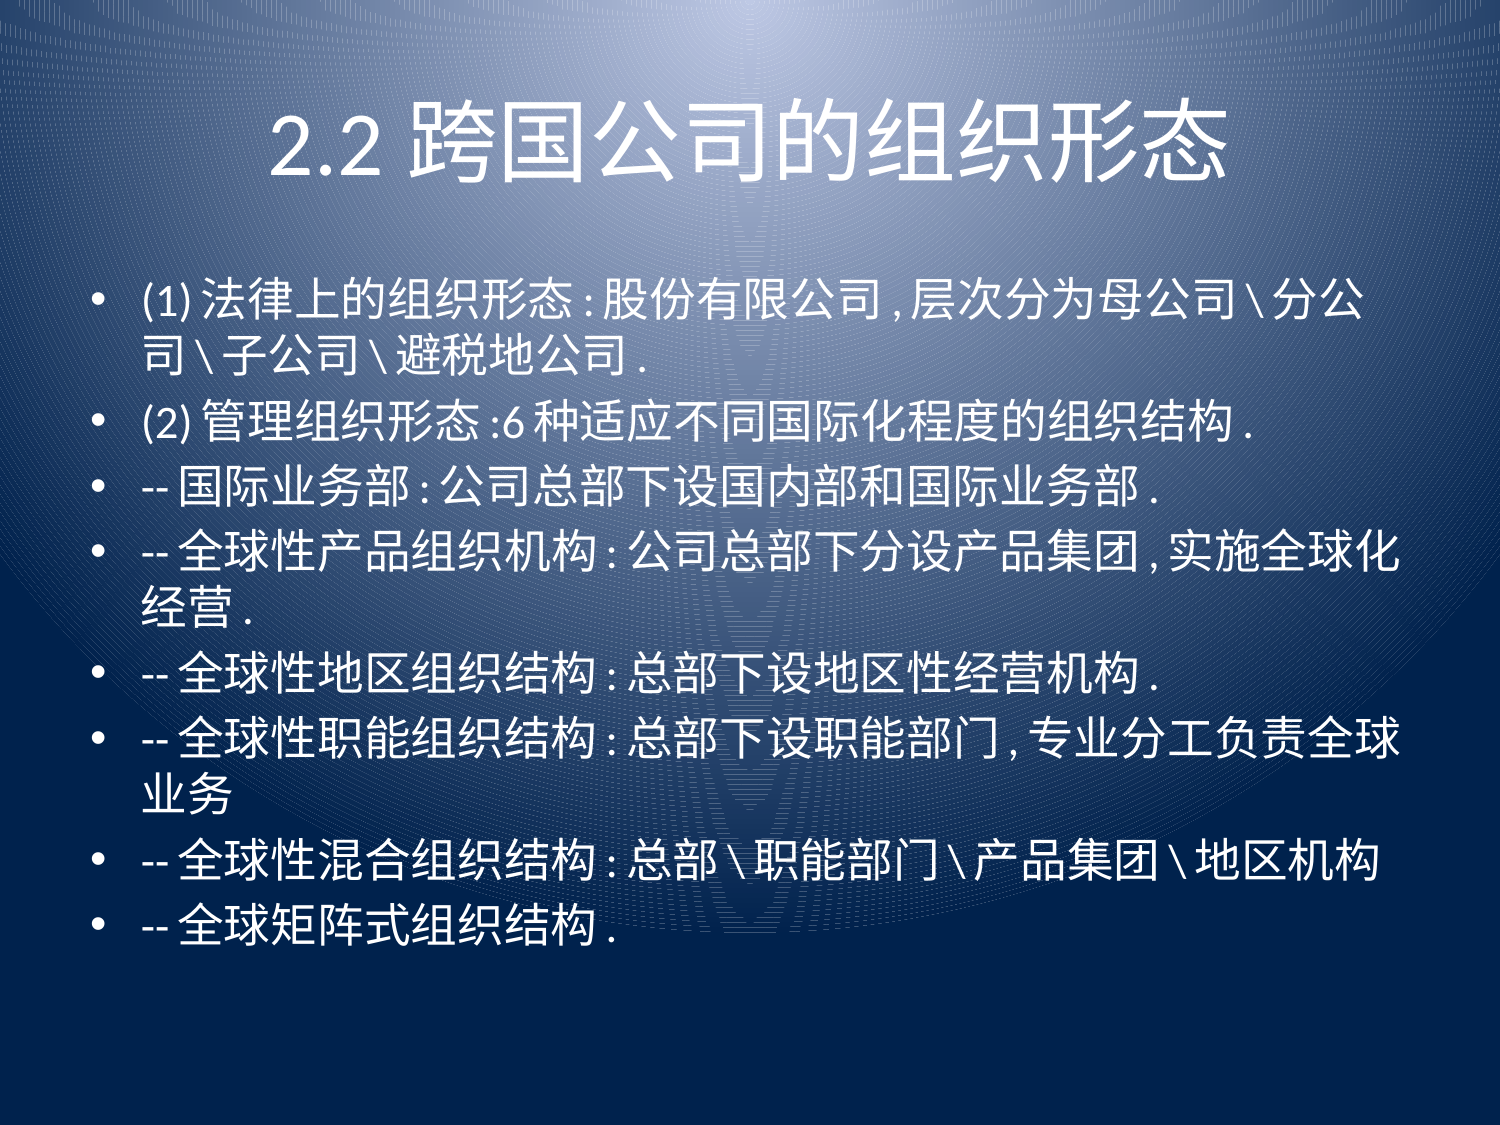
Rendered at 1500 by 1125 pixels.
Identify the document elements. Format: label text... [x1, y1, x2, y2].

list (1)法律上的组织形态:股份有限公司,层次分为母公司\分公司\子公司\避税地公司. (2)管理组织形态:6种适应不同国际化程度的组织结构. --国际业务部:公司总部下设国内部和国际业务部. --全球性产品组织机构:公司总部下分设产品集团,实施全球化经营. --全球性地区组织结构:总部下设地区性经营机构. --全球性职能组织结构:总部下设职能部门,专业分工负责全球业务 --全球性混合组织结构:总部\职能部门\产品集团\地区机构 --全球矩阵式组织结构. [75, 262, 1425, 1005]
title 2.2跨国公司的组织形态 [75, 45, 1425, 233]
